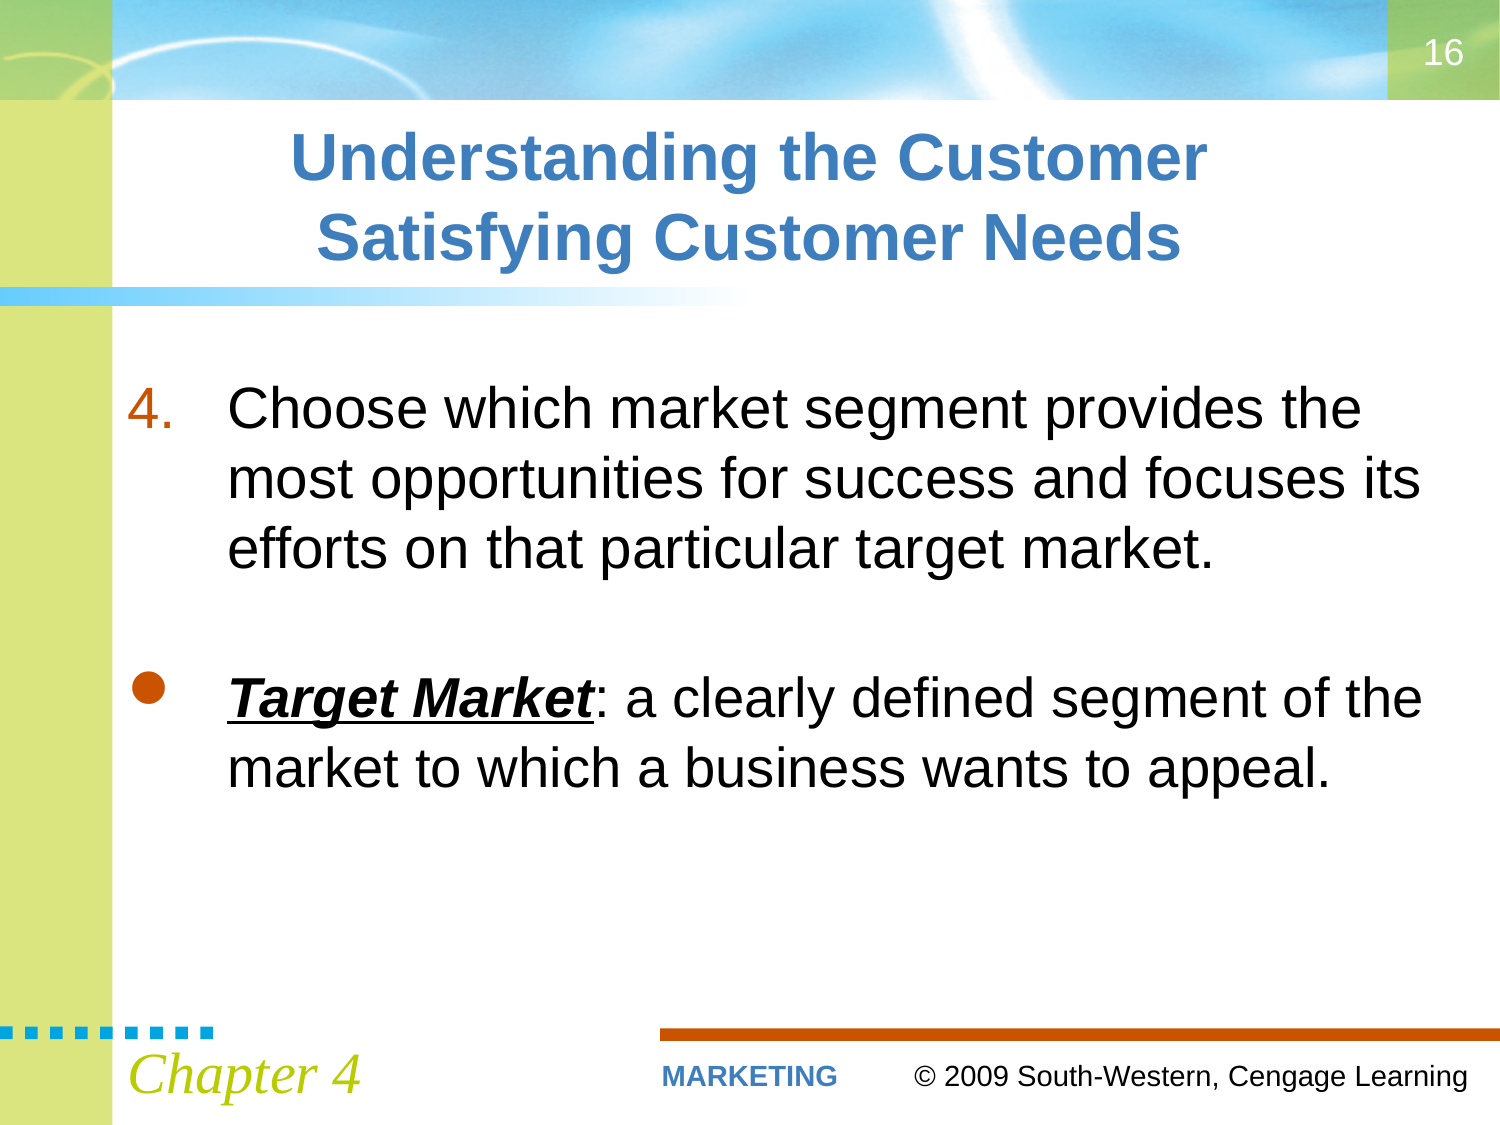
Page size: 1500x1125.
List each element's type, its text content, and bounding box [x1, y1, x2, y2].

footer Chapter 4 [112, 1038, 638, 1113]
list Choose which market segment provides the most opportunities for success and focuses its efforts on that particular target market. Target Market: a clearly defined segment of the market to which a business wants to appeal. [112, 362, 1476, 1038]
slide_number 16 [1387, 0, 1500, 101]
title Understanding the Customer Satisfying Customer Needs [112, 99, 1388, 288]
